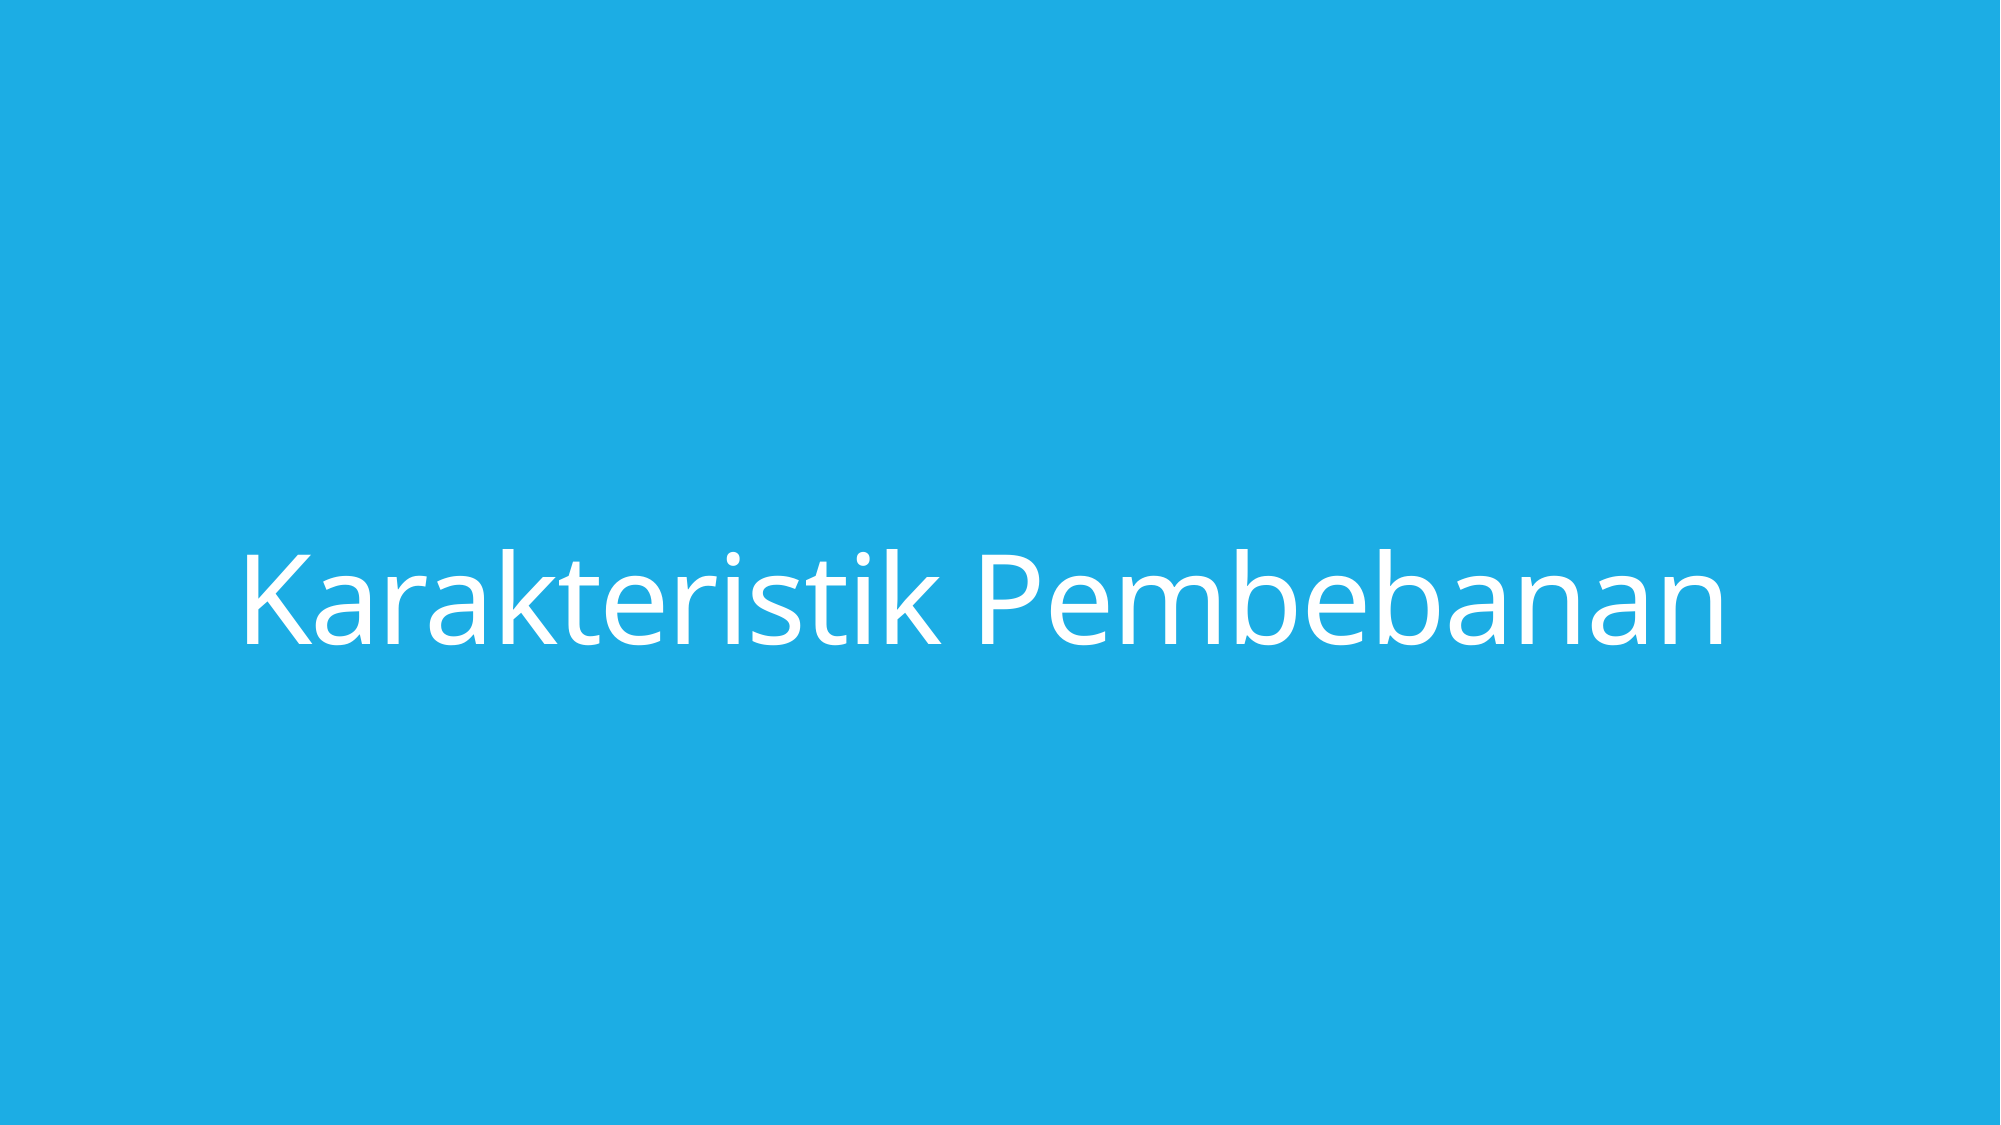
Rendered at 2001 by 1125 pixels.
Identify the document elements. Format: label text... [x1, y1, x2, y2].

title Karakteristik Pembebanan [98, 126, 1868, 677]
